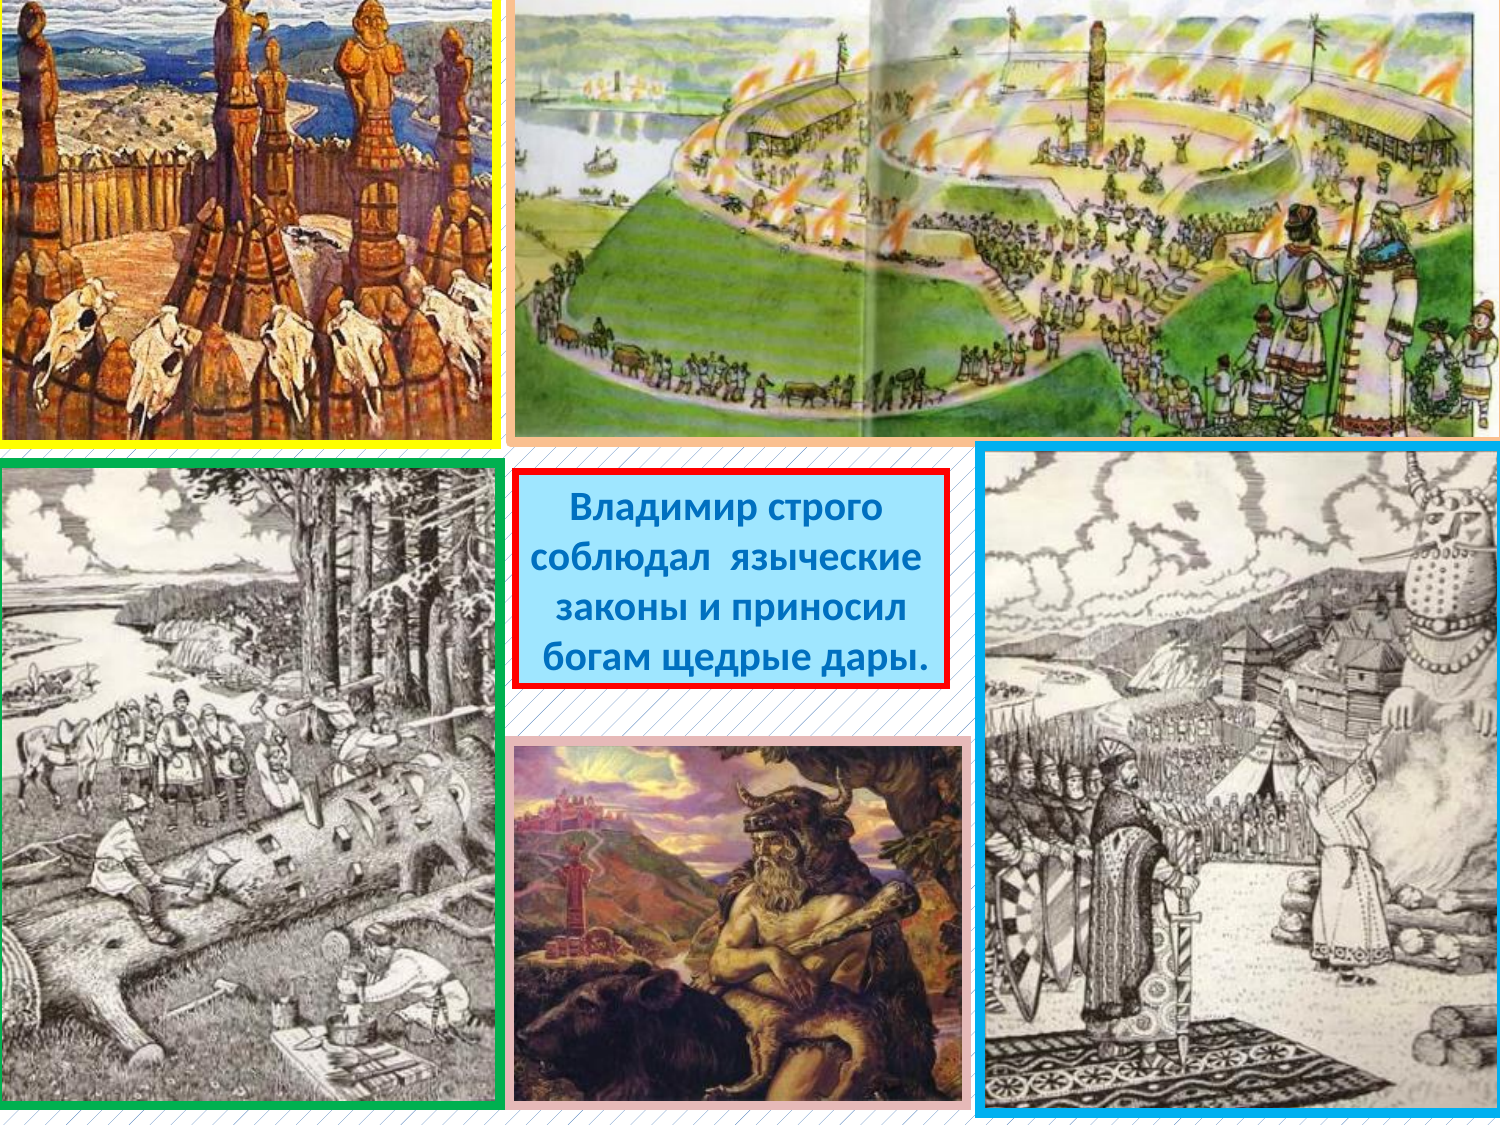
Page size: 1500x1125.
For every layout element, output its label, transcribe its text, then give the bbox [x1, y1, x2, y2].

picture [1, 467, 496, 1101]
text_box Владимир строго соблюдал языческие законы и приносил богам щедрые дары. [515, 471, 947, 687]
picture [1, 0, 493, 440]
picture [513, 745, 962, 1101]
picture [514, 0, 1500, 438]
picture [986, 452, 1496, 1107]
